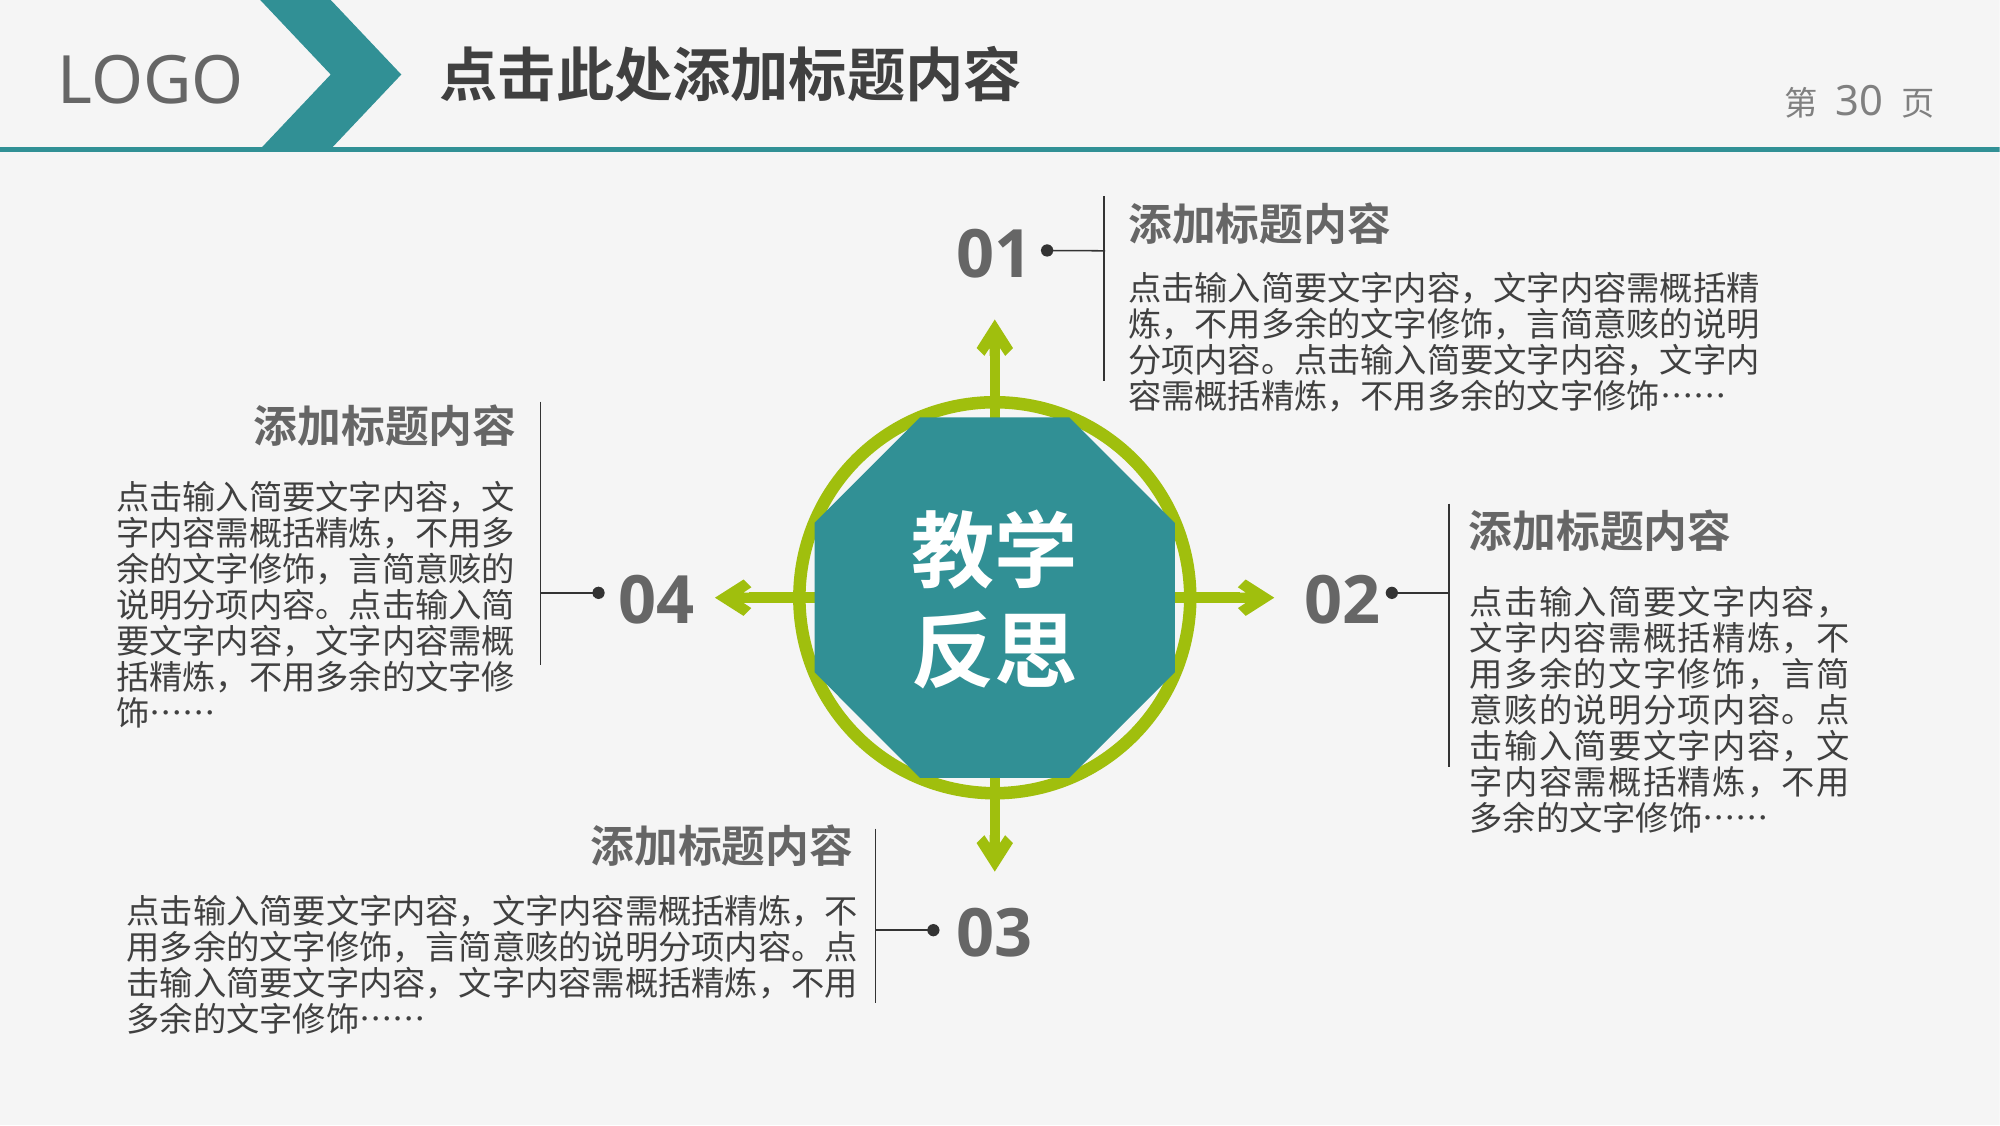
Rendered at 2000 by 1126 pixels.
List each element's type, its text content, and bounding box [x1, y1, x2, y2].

text_box [812, 415, 918, 521]
text_box [258, 0, 403, 148]
text_box [1000, 400, 1193, 592]
text_box 点击输入简要文字内容，文字内容需概括精炼，不用多余的文字修饰，言简意赅的说明分项内容。点击输入简要文字内容，文字内容需概括精炼，不用多余的文字修饰…… [1469, 584, 1851, 838]
text_box [812, 674, 990, 796]
text_box 添加标题内容 [549, 819, 853, 872]
text_box 02 [1290, 557, 1395, 638]
text_box 点击输入简要文字内容，文字内容需概括精炼，不用多余的文字修饰，言简意赅的说明分项内容。点击输入简要文字内容，文字内容需概括精炼，不用多余的文字修饰…… [116, 479, 540, 733]
text_box 教学反思 [863, 488, 1126, 708]
text_box 点击输入简要文字内容，文字内容需概括精炼，不用多余的文字修饰，言简意赅的说明分项内容。点击输入简要文字内容，文字内容需概括精炼，不用多余的文字修饰…… [126, 893, 870, 1038]
text_box 04 [604, 557, 709, 638]
text_box 添加标题内容 [1128, 196, 1433, 250]
text_box [797, 603, 812, 673]
text_box 点击此处添加标题内容 [424, 31, 1095, 116]
text_box 添加标题内容 [1468, 503, 1773, 557]
text_box [1000, 603, 1193, 796]
text_box 03 [942, 889, 1048, 970]
text_box [797, 522, 812, 592]
text_box [812, 415, 1177, 780]
text_box [919, 400, 990, 415]
text_box 点击输入简要文字内容，文字内容需概括精炼，不用多余的文字修饰，言简意赅的说明分项内容。点击输入简要文字内容，文字内容需概括精炼，不用多余的文字修饰…… [1128, 271, 1773, 416]
text_box 添加标题内容 [212, 398, 517, 452]
text_box 01 [942, 210, 1048, 291]
text_box LOGO [42, 29, 259, 125]
